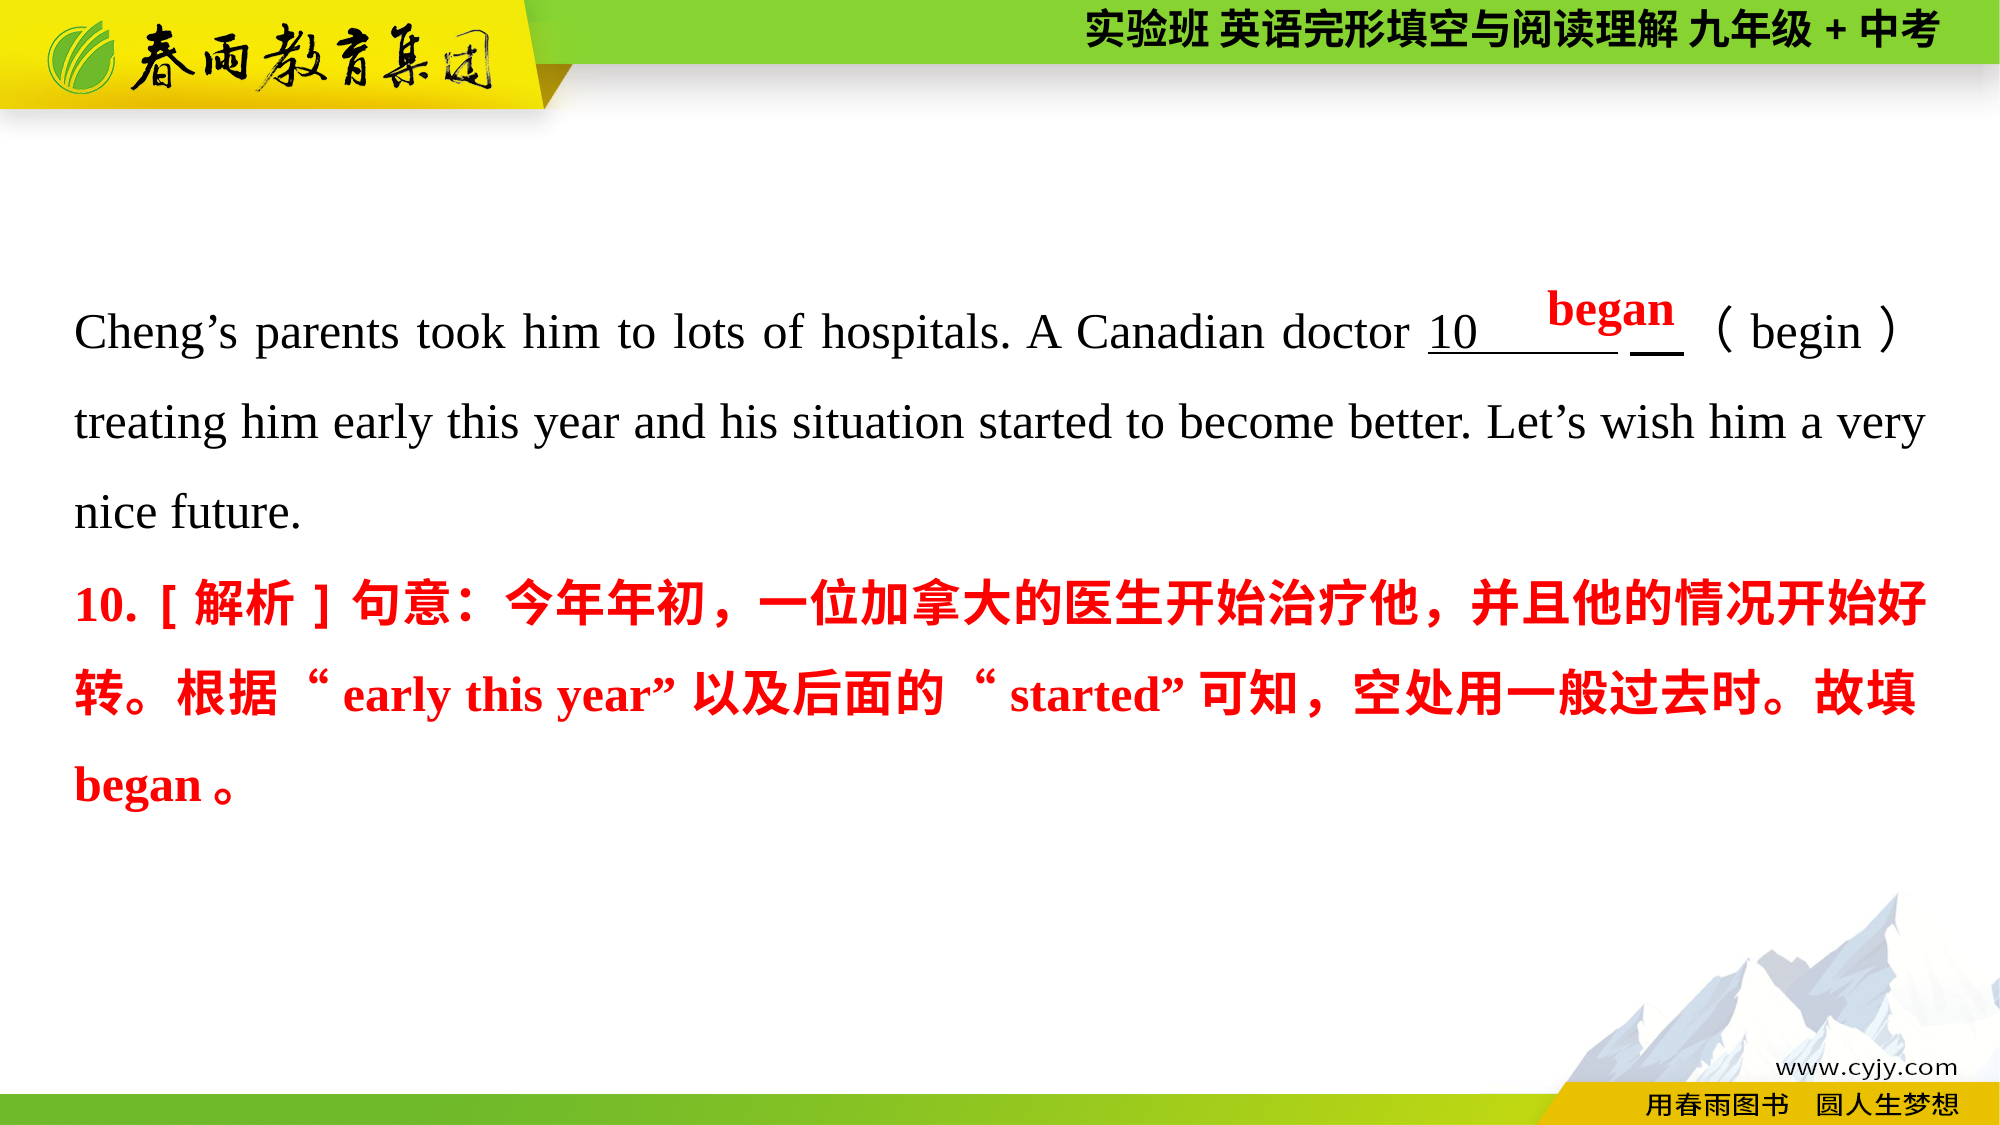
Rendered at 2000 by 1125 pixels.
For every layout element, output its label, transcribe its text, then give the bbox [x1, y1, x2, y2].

text_box began [1532, 268, 1690, 344]
picture [0, 0, 2000, 1125]
text_box 10. [解析]句意：今年年初，一位加拿大的医生开始治疗他，并且他的情况开始好转。根据“early this year”以及后面的“started”可知，空处用一般过去时。故填began。 [59, 549, 1944, 820]
list Cheng’s parents took him to lots of hospitals. A Canadian doctor 10 （begin） treating him early this year and his situation started to become better. Let’s wish him a very nice future. [59, 261, 1944, 549]
